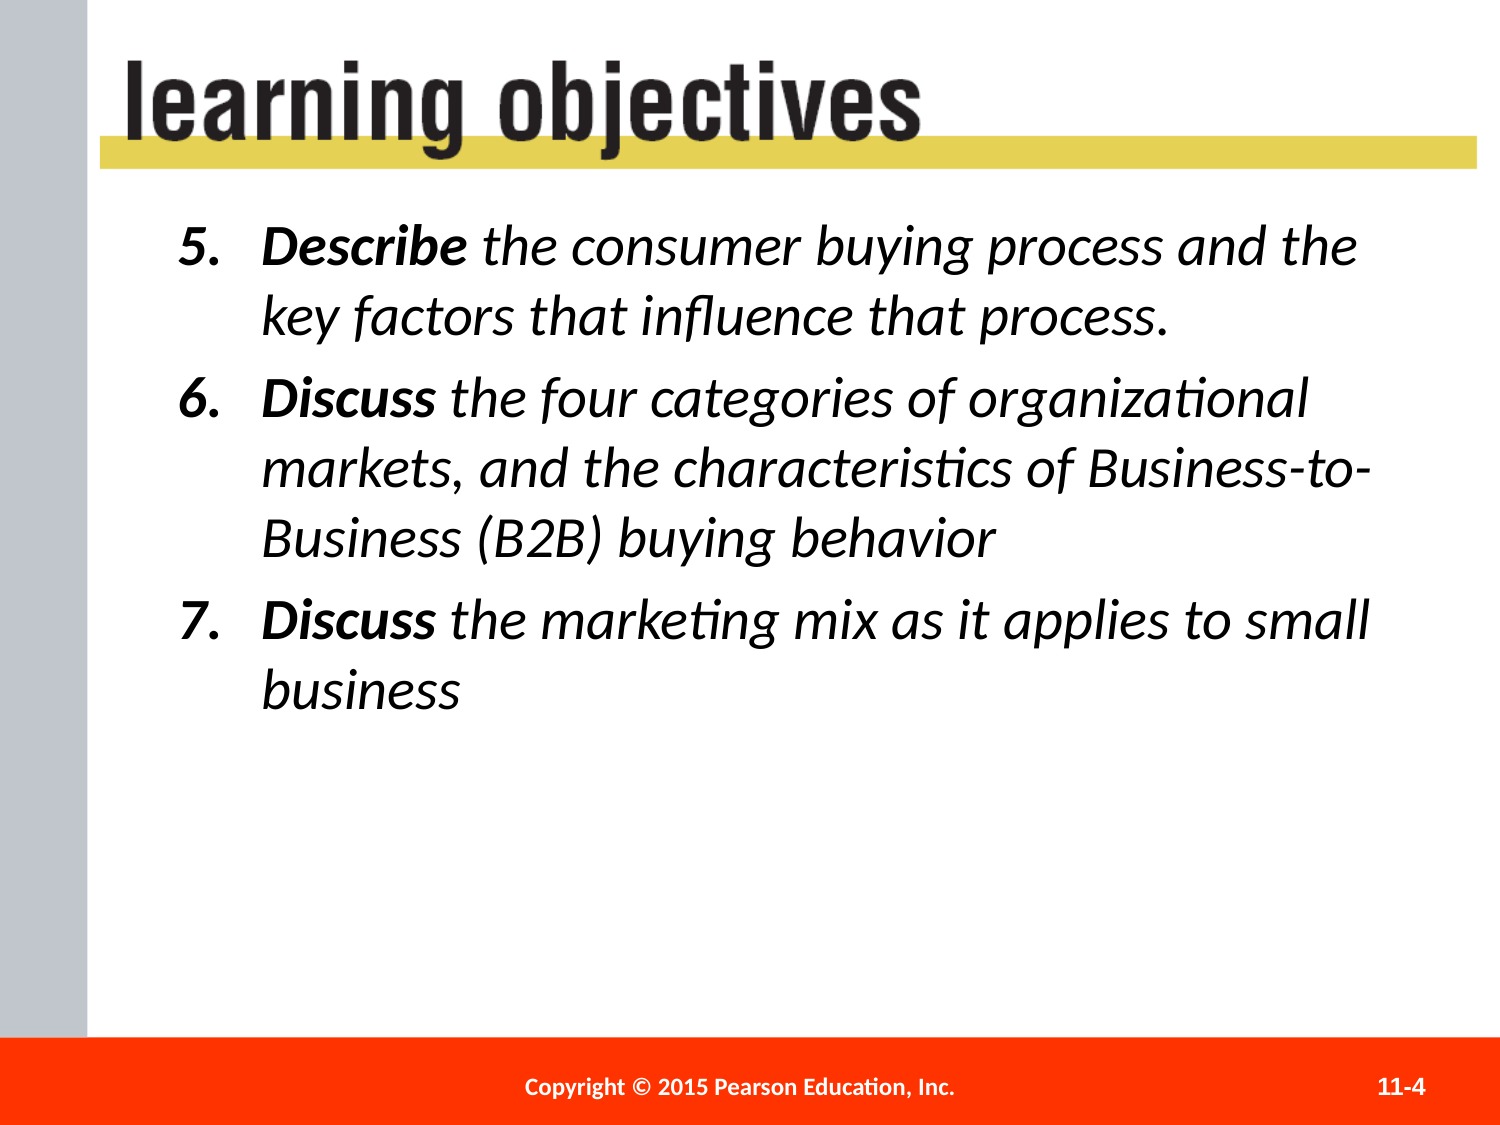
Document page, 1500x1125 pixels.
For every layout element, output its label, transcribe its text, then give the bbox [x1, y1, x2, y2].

list Describe the consumer buying process and the key factors that influence that process. Discuss the four categories of organizational markets, and the characteristics of Business-to-Business (B2B) buying behavior Discuss the marketing mix as it applies to small business [162, 199, 1426, 976]
